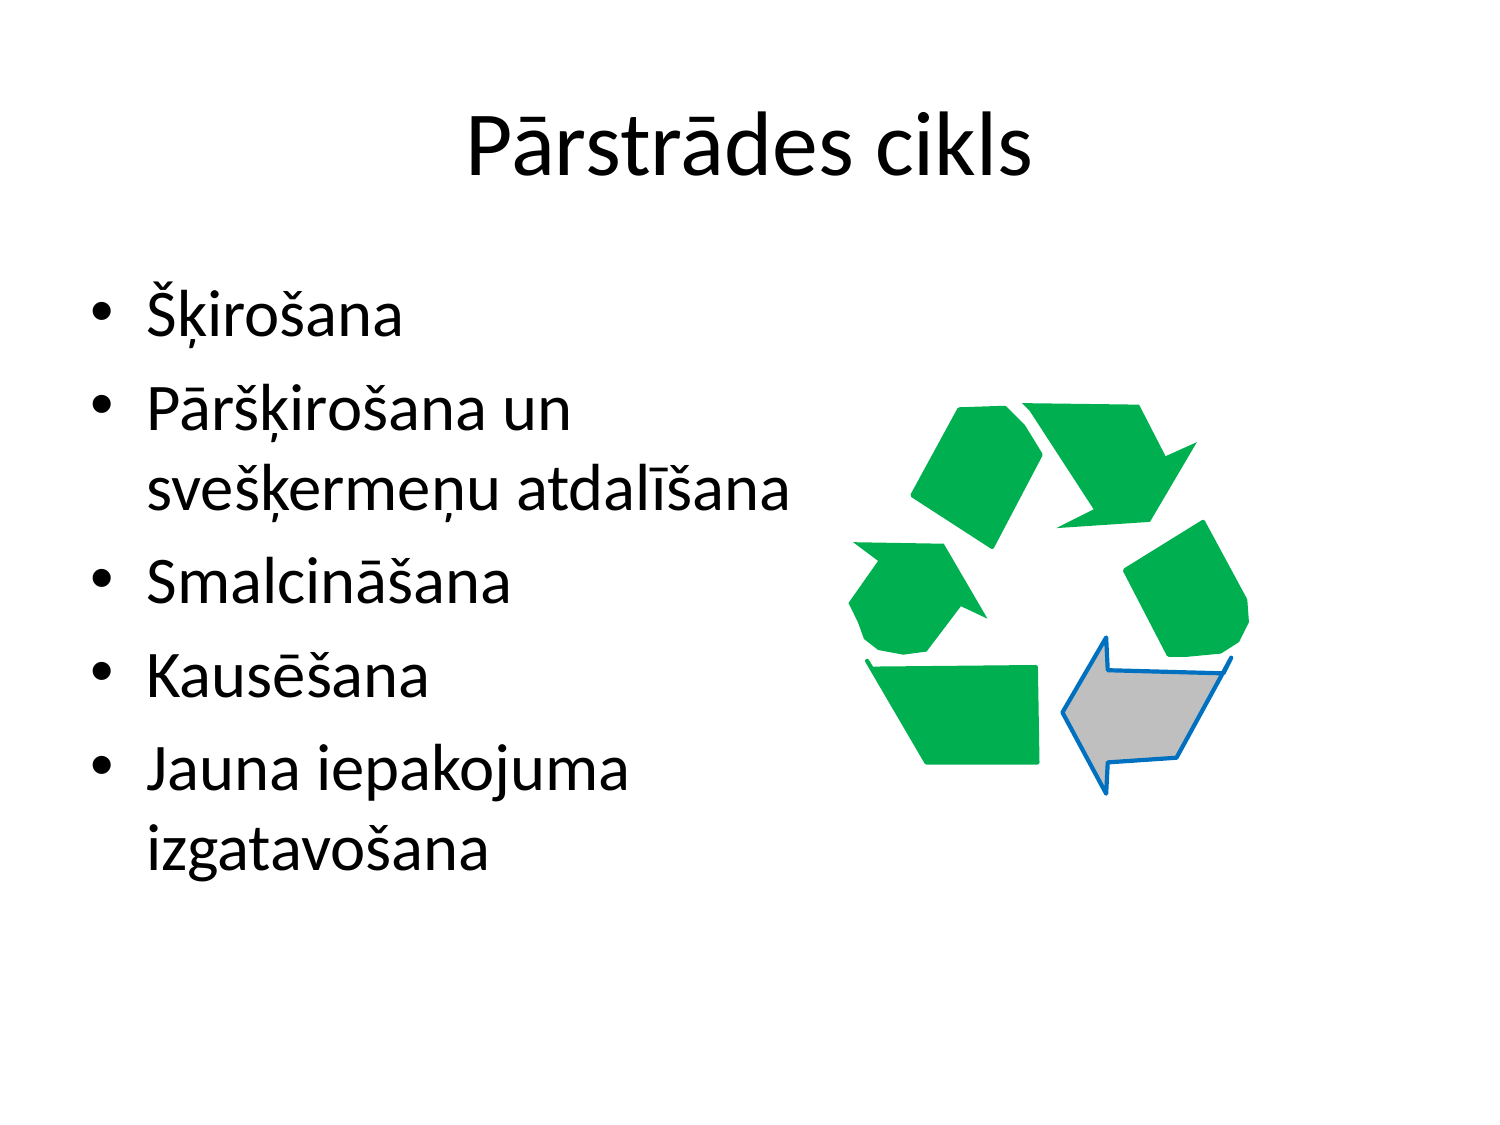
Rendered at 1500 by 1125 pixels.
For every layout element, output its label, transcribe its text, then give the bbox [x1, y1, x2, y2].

text_box [865, 658, 1040, 765]
list Šķirošana Pāršķirošana un svešķermeņu atdalīšana Smalcināšana Kausēšana Jauna iepakojuma izgatavošana [75, 262, 857, 1005]
text_box [1060, 635, 1234, 796]
text_box [910, 405, 1043, 549]
text_box [846, 540, 990, 657]
text_box [1123, 519, 1249, 657]
text_box [1019, 401, 1199, 531]
title Pārstrādes cikls [75, 45, 1425, 233]
